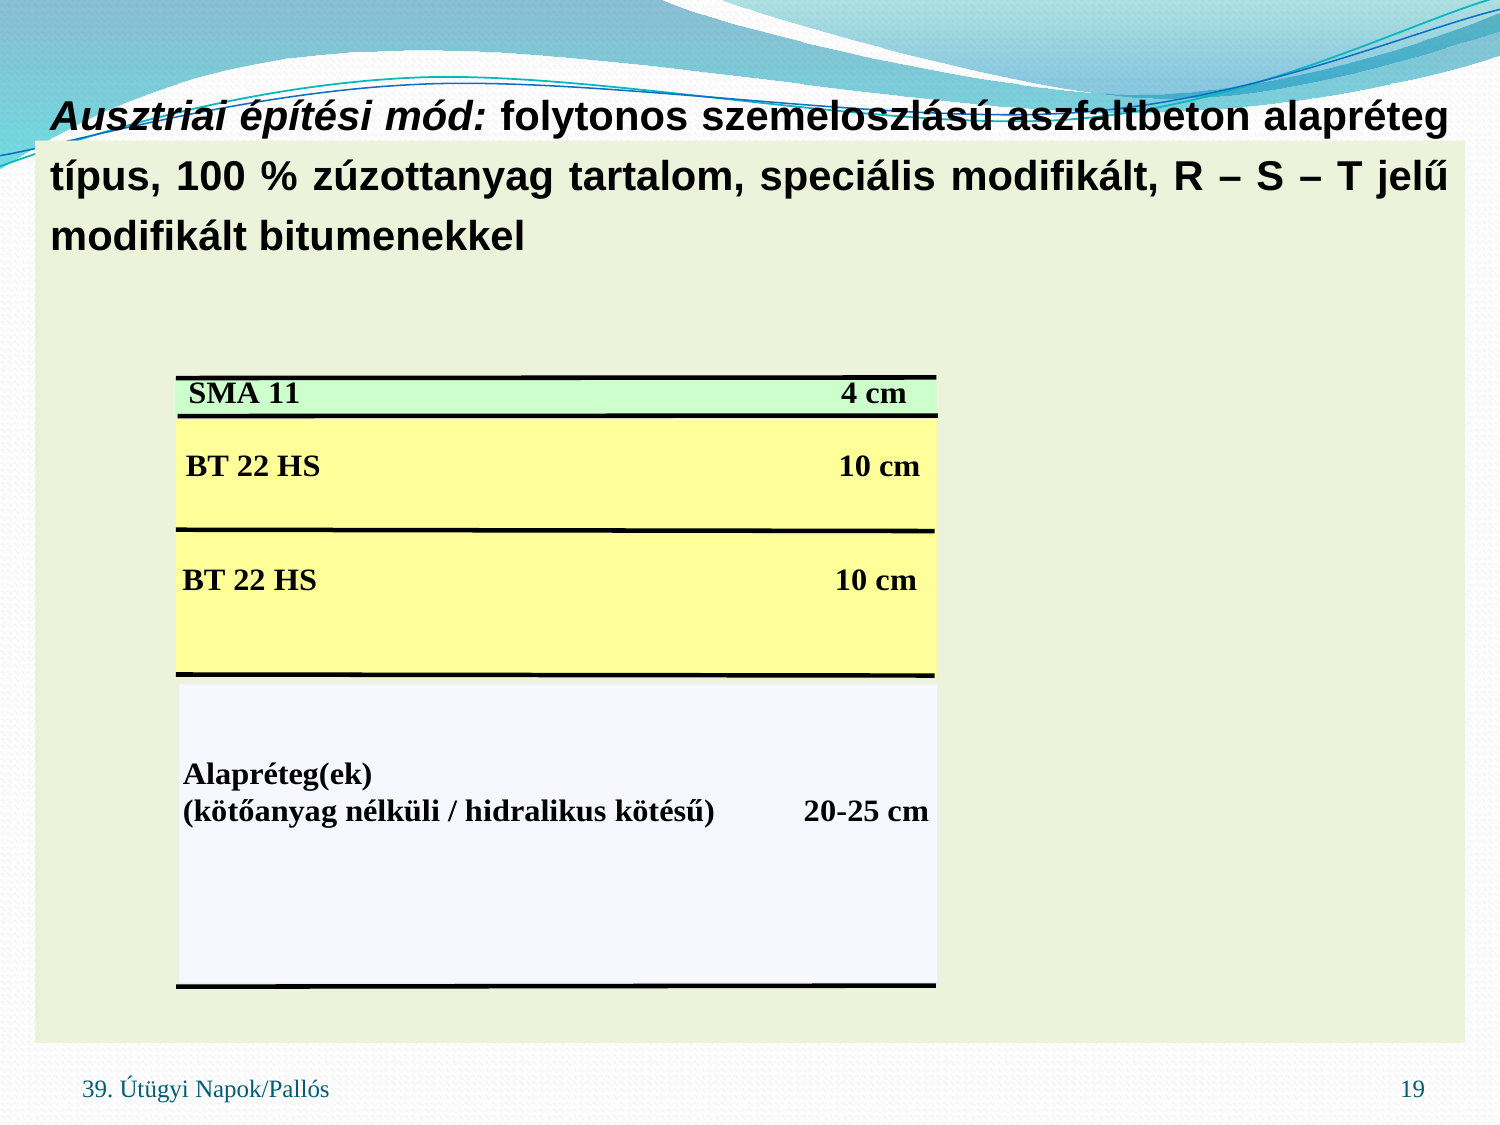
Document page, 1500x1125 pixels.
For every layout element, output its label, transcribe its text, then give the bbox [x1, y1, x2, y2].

footer 39. Útügyi Napok/Pallós [82, 1042, 622, 1103]
list Ausztriai építési mód: folytonos szemeloszlású aszfaltbeton alapréteg típus, 100 % zúzottanyag tartalom, speciális modifikált, R – S – T jelű modifikált bitumenekkel [34, 140, 1466, 1044]
slide_number 19 [1299, 1042, 1425, 1103]
picture [152, 327, 1243, 1020]
